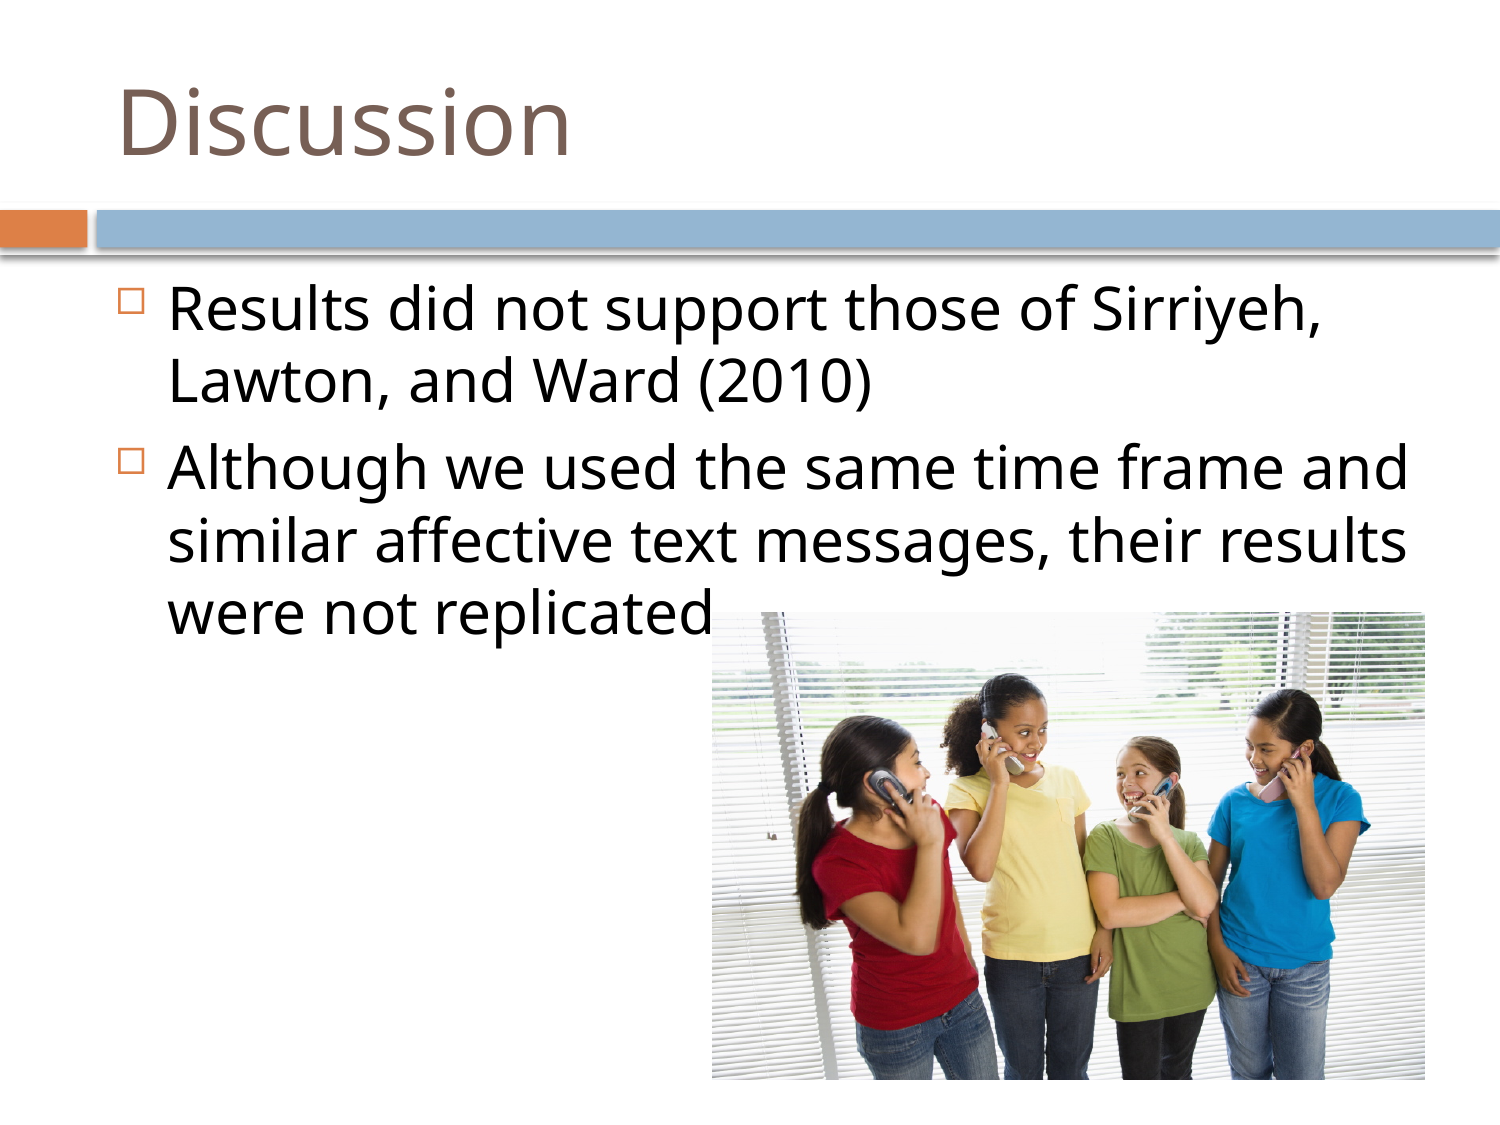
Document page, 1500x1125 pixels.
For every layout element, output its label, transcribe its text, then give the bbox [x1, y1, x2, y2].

title Discussion [100, 37, 1438, 200]
list Results did not support those of Sirriyeh, Lawton, and Ward (2010) Although we used the same time frame and similar affective text messages, their results were not replicated. [100, 262, 1438, 1000]
picture [712, 612, 1426, 1080]
